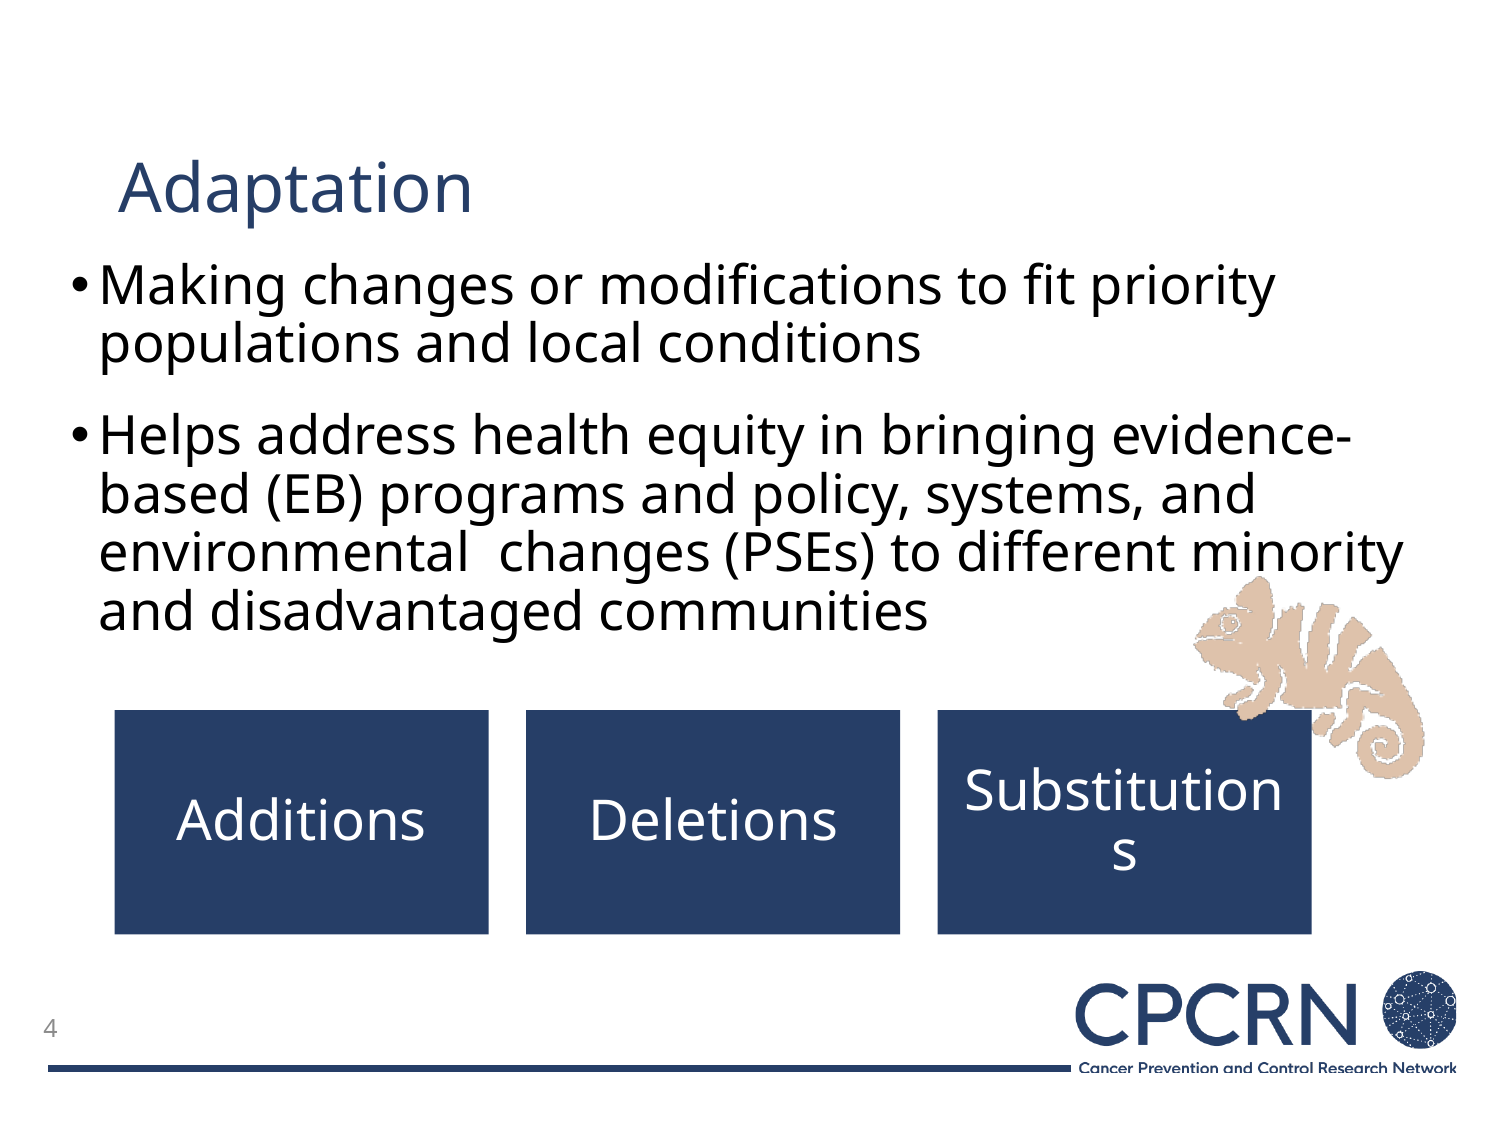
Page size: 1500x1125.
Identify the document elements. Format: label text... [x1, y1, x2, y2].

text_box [114, 641, 1312, 1004]
list Making changes or modifications to fit priority populations and local conditions Helps address health equity in bringing evidence-based (EB) programs and policy, systems, and environmental changes (PSEs) to different minority and disadvantaged communities [55, 250, 1448, 906]
picture [1192, 555, 1432, 796]
title Adaptation [103, 103, 1397, 278]
slide_number 4 [28, 999, 379, 1060]
